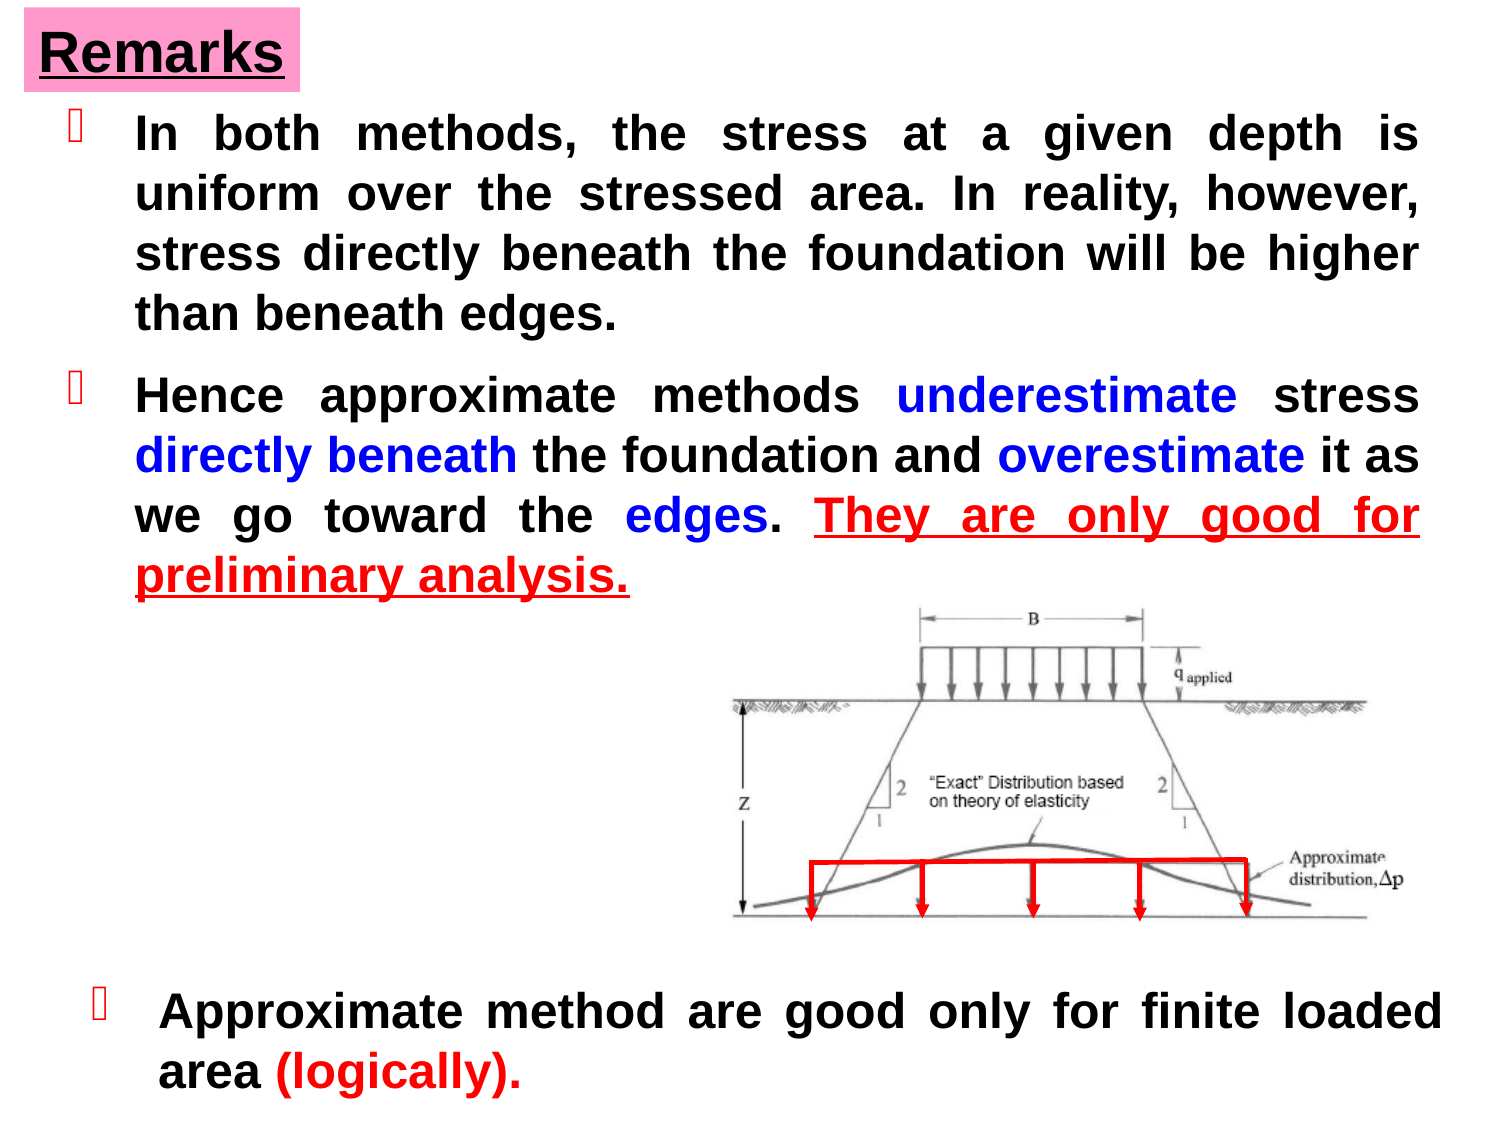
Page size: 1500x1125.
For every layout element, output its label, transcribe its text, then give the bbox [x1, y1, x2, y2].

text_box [923, 859, 1033, 863]
text_box Hence approximate methods underestimate stress directly beneath the foundation and overestimate it as we go toward the edges. They are only good for preliminary analysis. [53, 354, 1436, 610]
text_box Remarks [24, 7, 301, 92]
picture [714, 597, 1424, 935]
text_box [808, 859, 922, 863]
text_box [1034, 859, 1245, 863]
text_box In both methods, the stress at a given depth is uniform over the stressed area. In reality, however, stress directly beneath the foundation will be higher than beneath edges. [53, 93, 1436, 348]
text_box Approximate method are good only for finite loaded area (logically). [76, 971, 1459, 1106]
